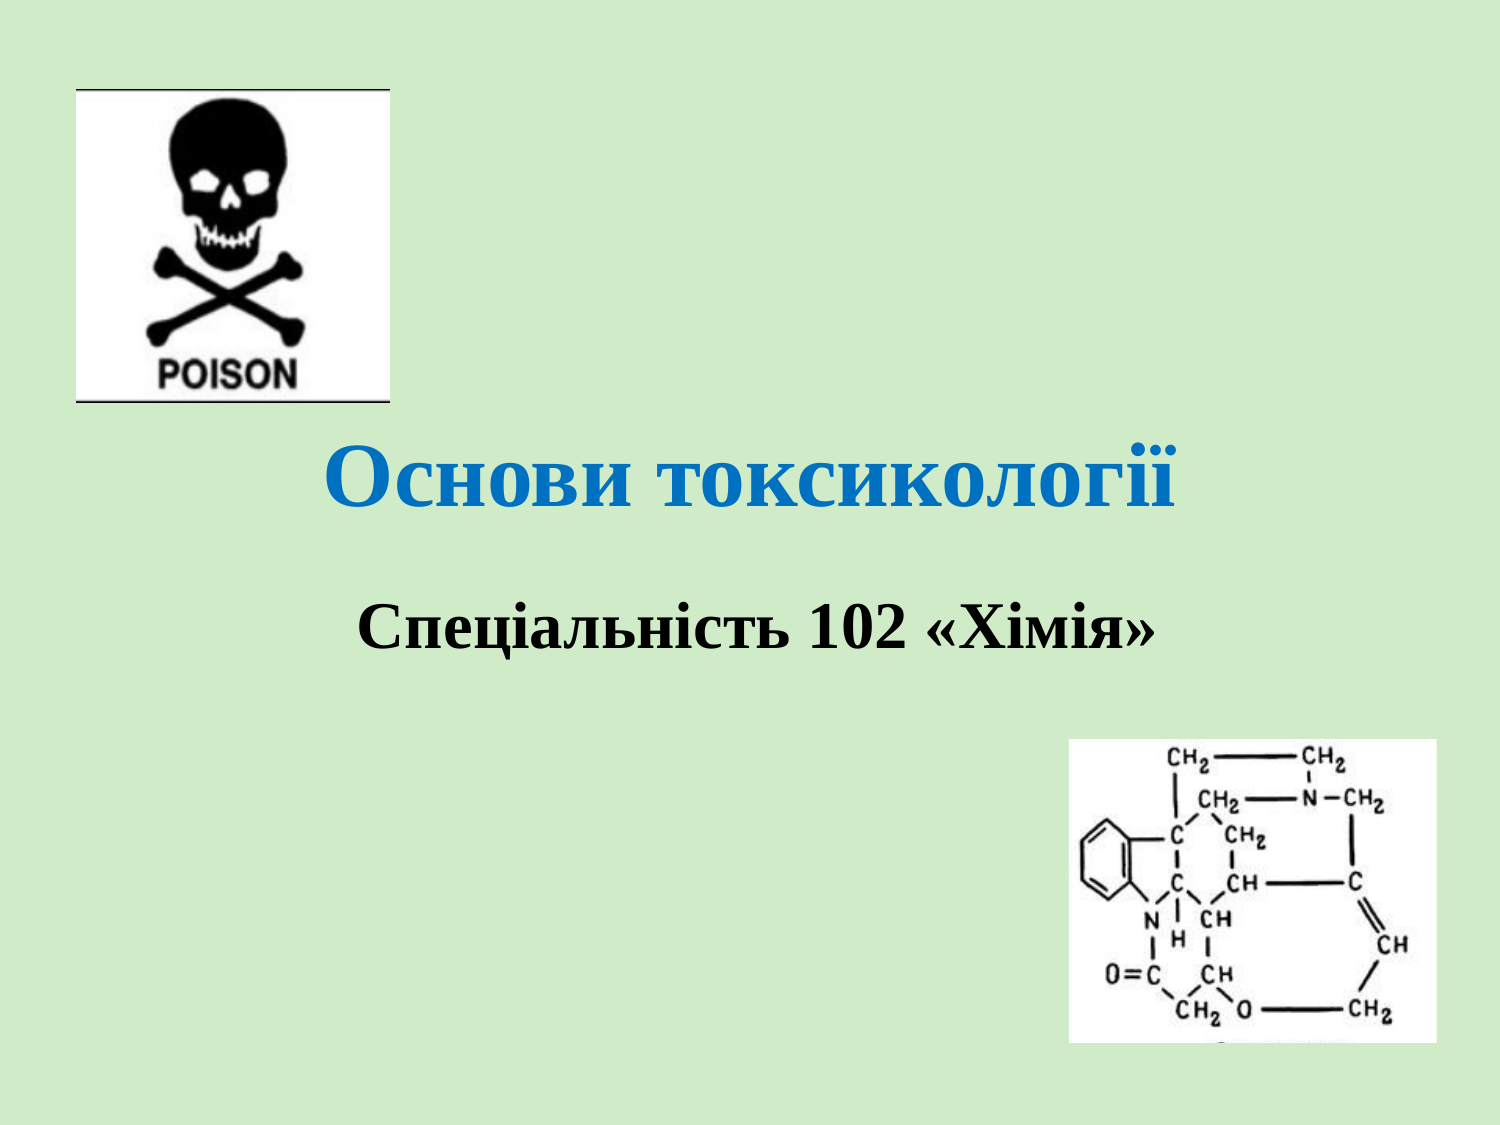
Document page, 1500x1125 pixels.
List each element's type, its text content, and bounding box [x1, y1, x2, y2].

subtitle Спеціальність 102 «Хімія» [232, 574, 1283, 689]
title Основи токсикології [112, 349, 1388, 591]
picture [1068, 739, 1437, 1043]
picture [76, 89, 390, 403]
